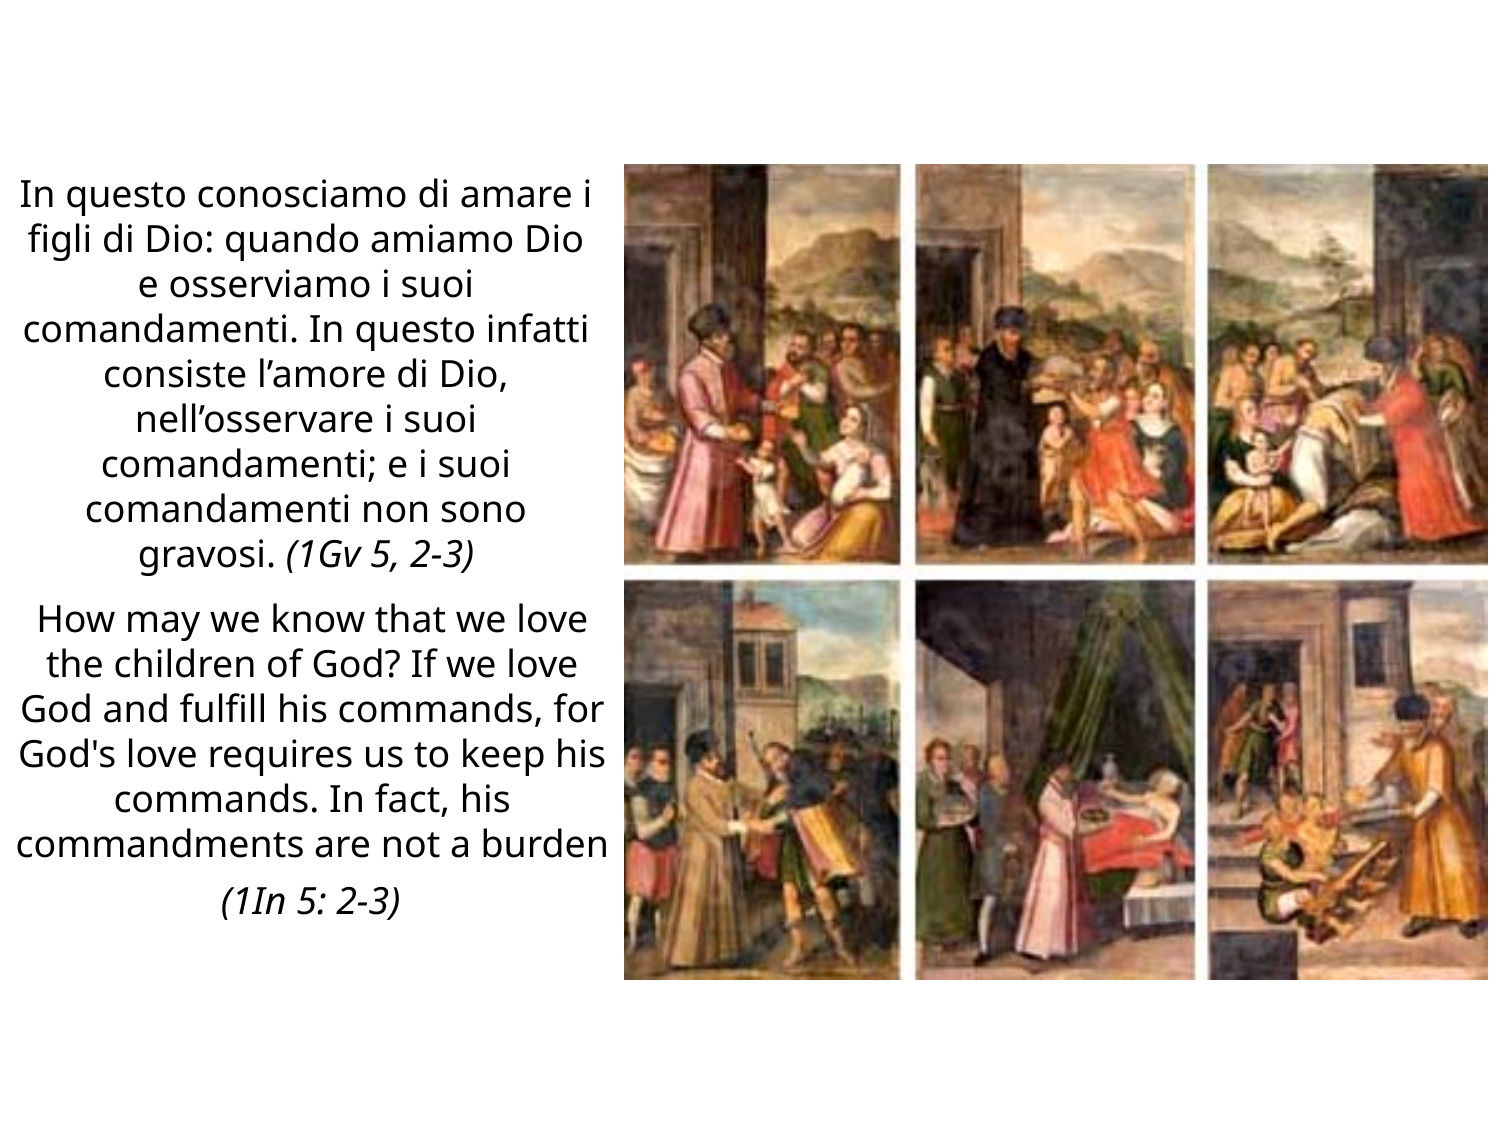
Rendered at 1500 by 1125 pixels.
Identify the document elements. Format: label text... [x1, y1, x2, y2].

text_box How may we know that we love the children of God? If we love God and fulfill his commands, for God's love requires us to keep his commands. In fact, his commandments are not a burden (1In 5: 2-3) [0, 587, 619, 933]
picture [624, 164, 1488, 980]
text_box In questo conosciamo di amare i figli di Dio: quando amiamo Dio e osserviamo i suoi comandamenti. In questo infatti consiste l’amore di Dio, nell’osservare i suoi comandamenti; e i suoi comandamenti non sono gravosi. (1Gv 5, 2-3) [0, 162, 613, 583]
